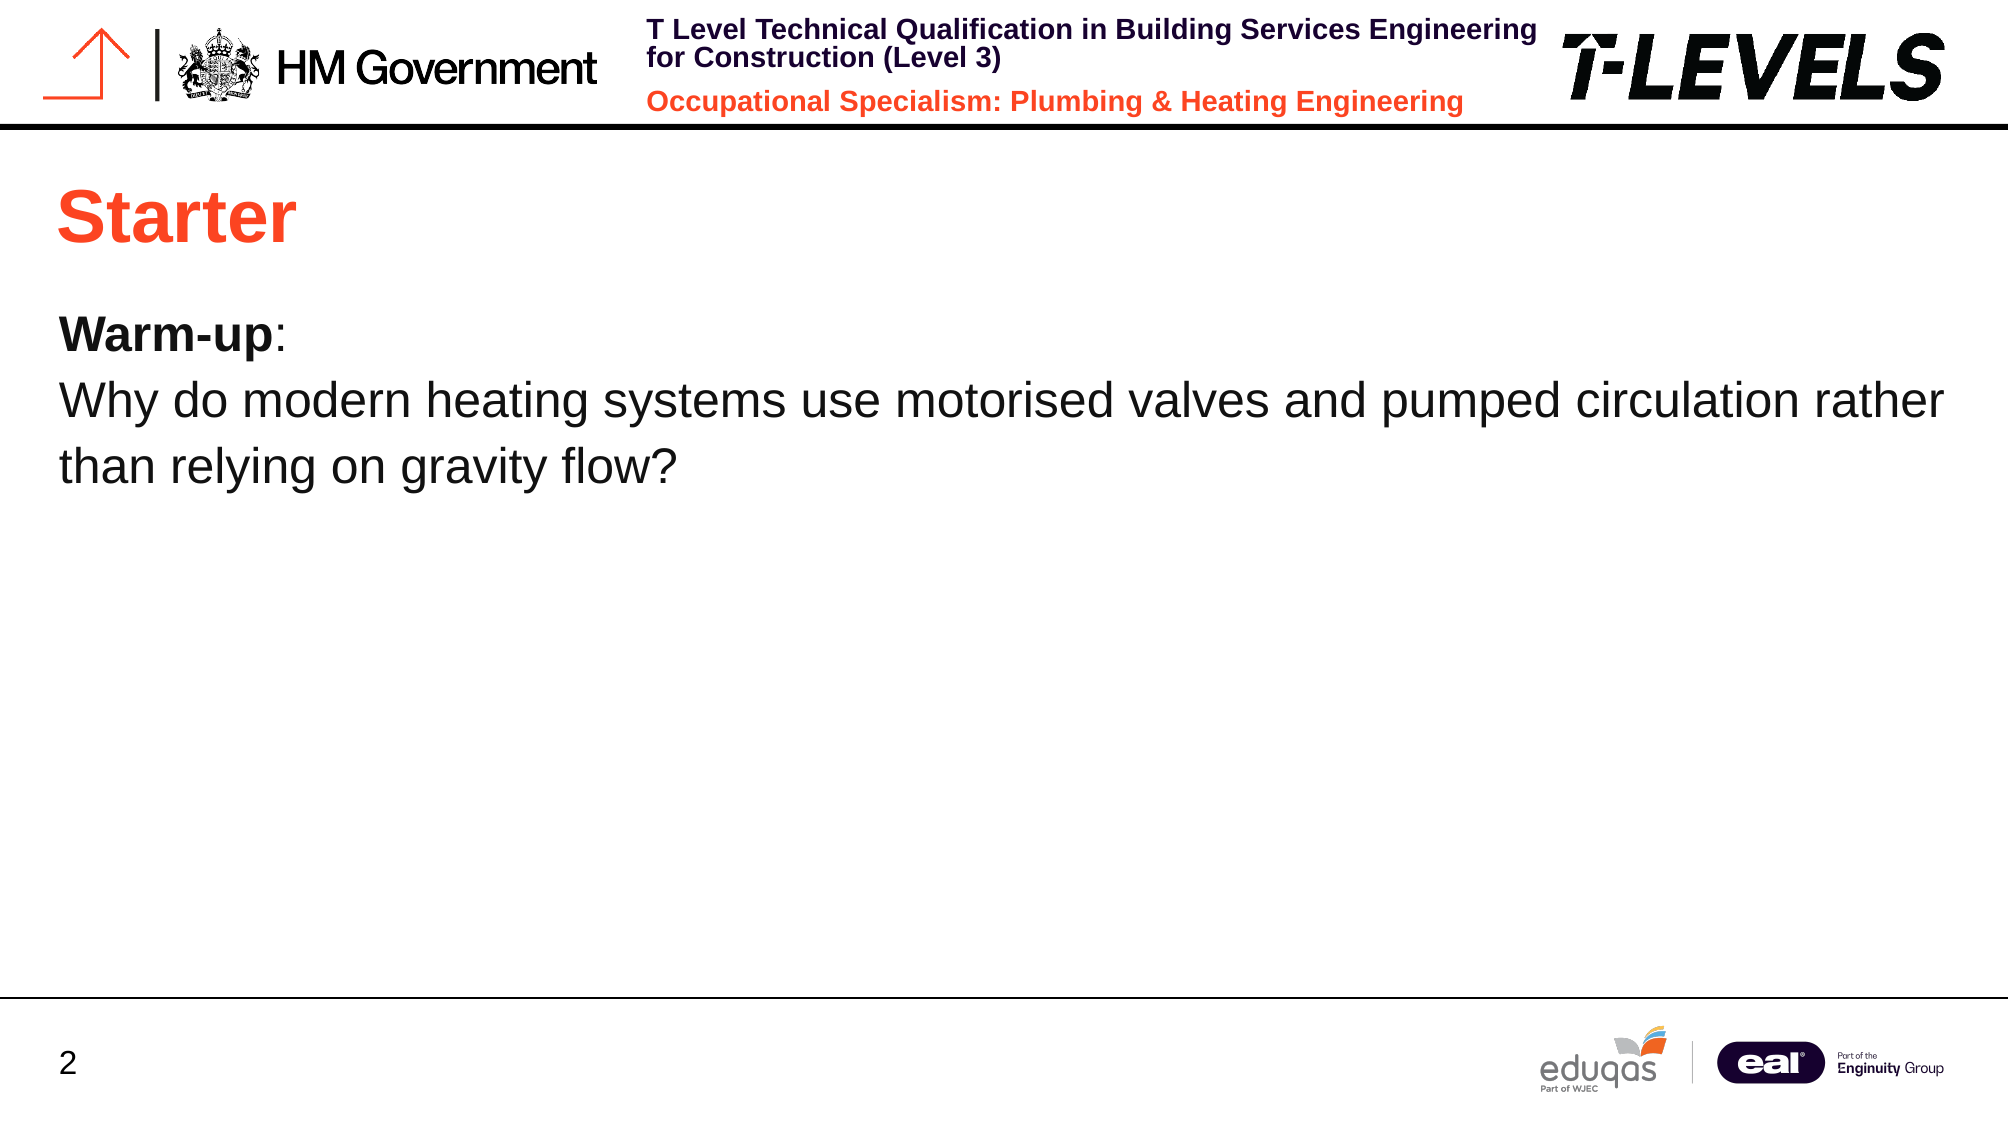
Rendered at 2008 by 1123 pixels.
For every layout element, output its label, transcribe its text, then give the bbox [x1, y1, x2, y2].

list Warm-up: Why do modern heating systems use motorised valves and pumped circulation rather than relying on gravity flow? [59, 295, 1949, 975]
picture [155, 28, 597, 102]
title Starter [41, 111, 1949, 314]
picture [1543, 25, 1964, 108]
picture [1535, 1021, 1949, 1097]
picture [38, 27, 136, 100]
